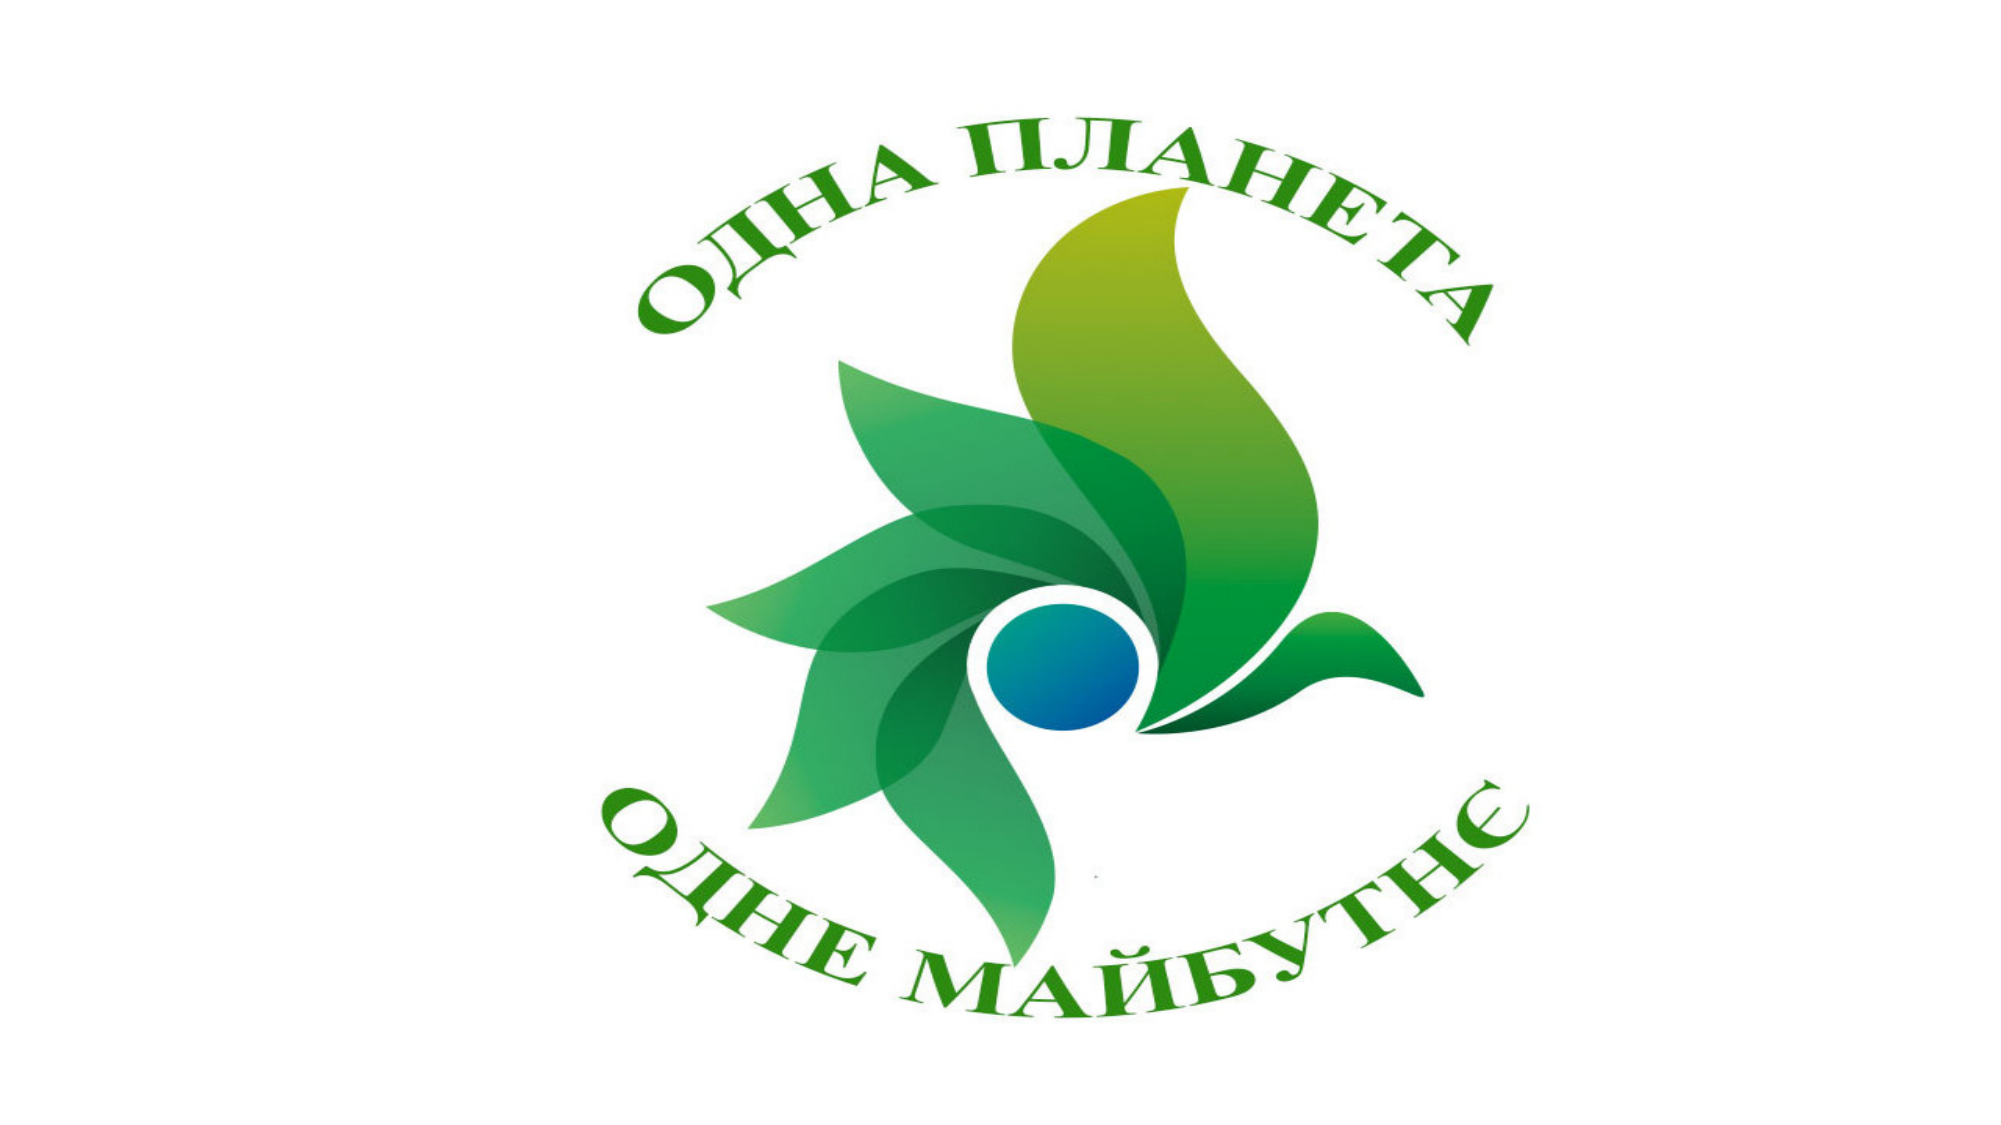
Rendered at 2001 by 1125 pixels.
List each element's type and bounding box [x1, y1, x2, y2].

picture [204, 96, 1905, 1041]
